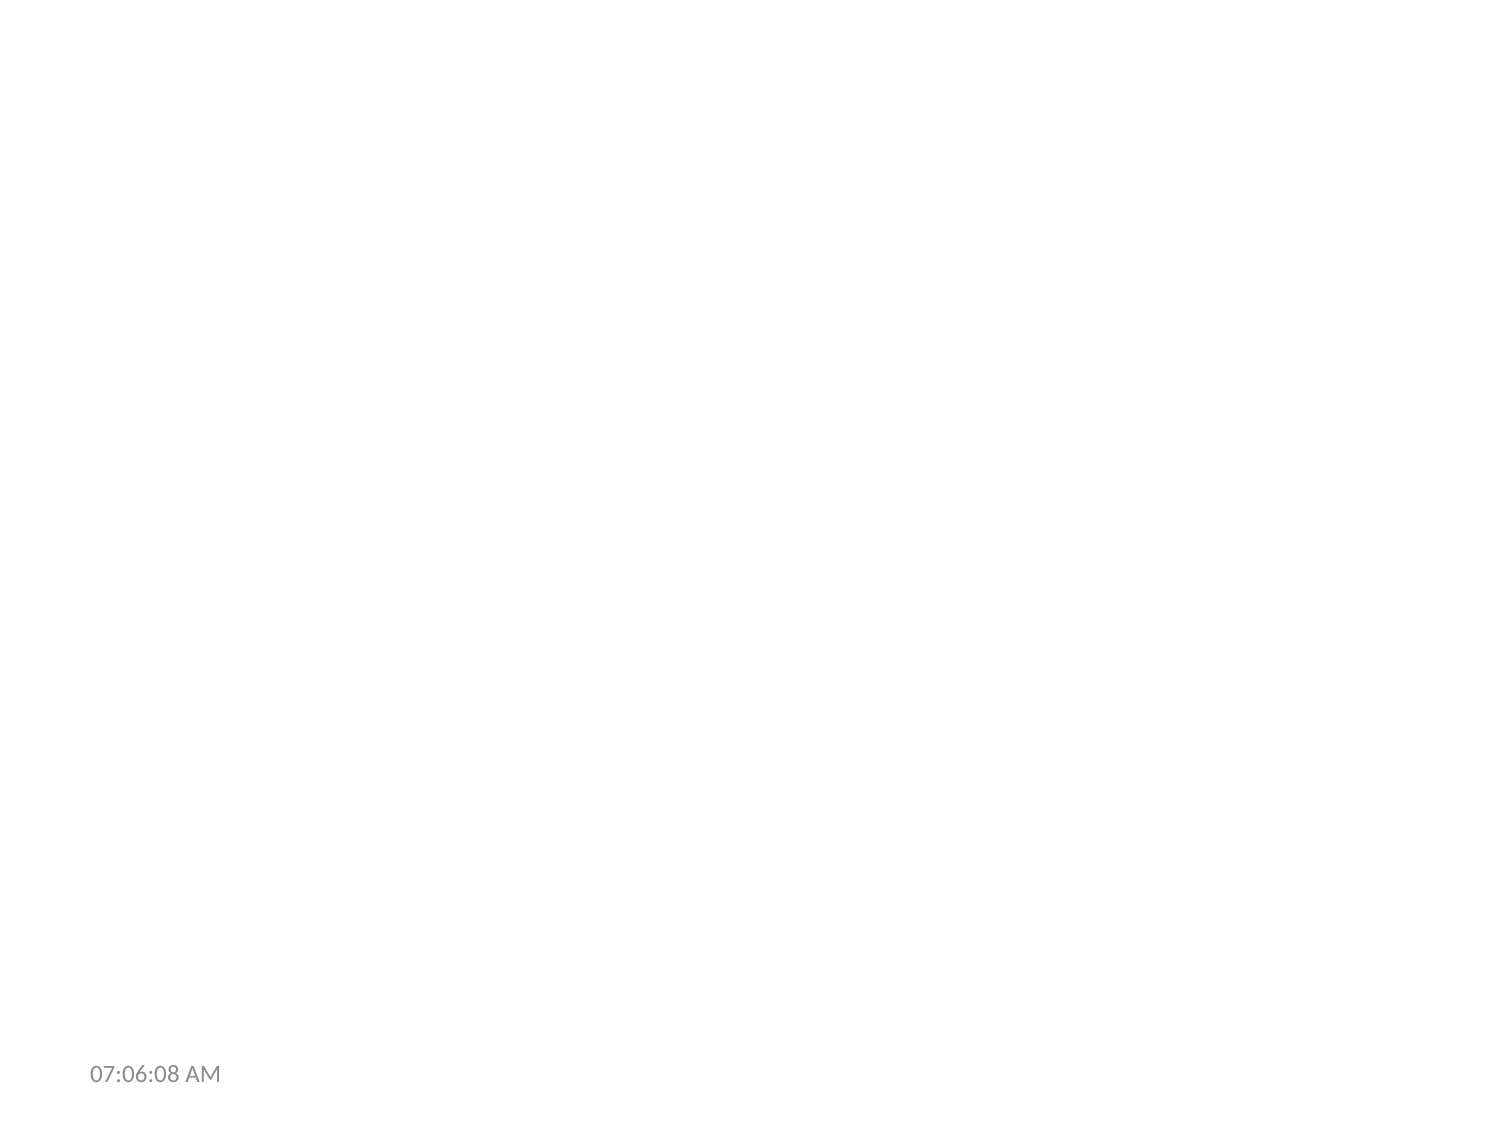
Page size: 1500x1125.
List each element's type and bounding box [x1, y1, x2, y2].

slide_number [75, 1042, 425, 1103]
